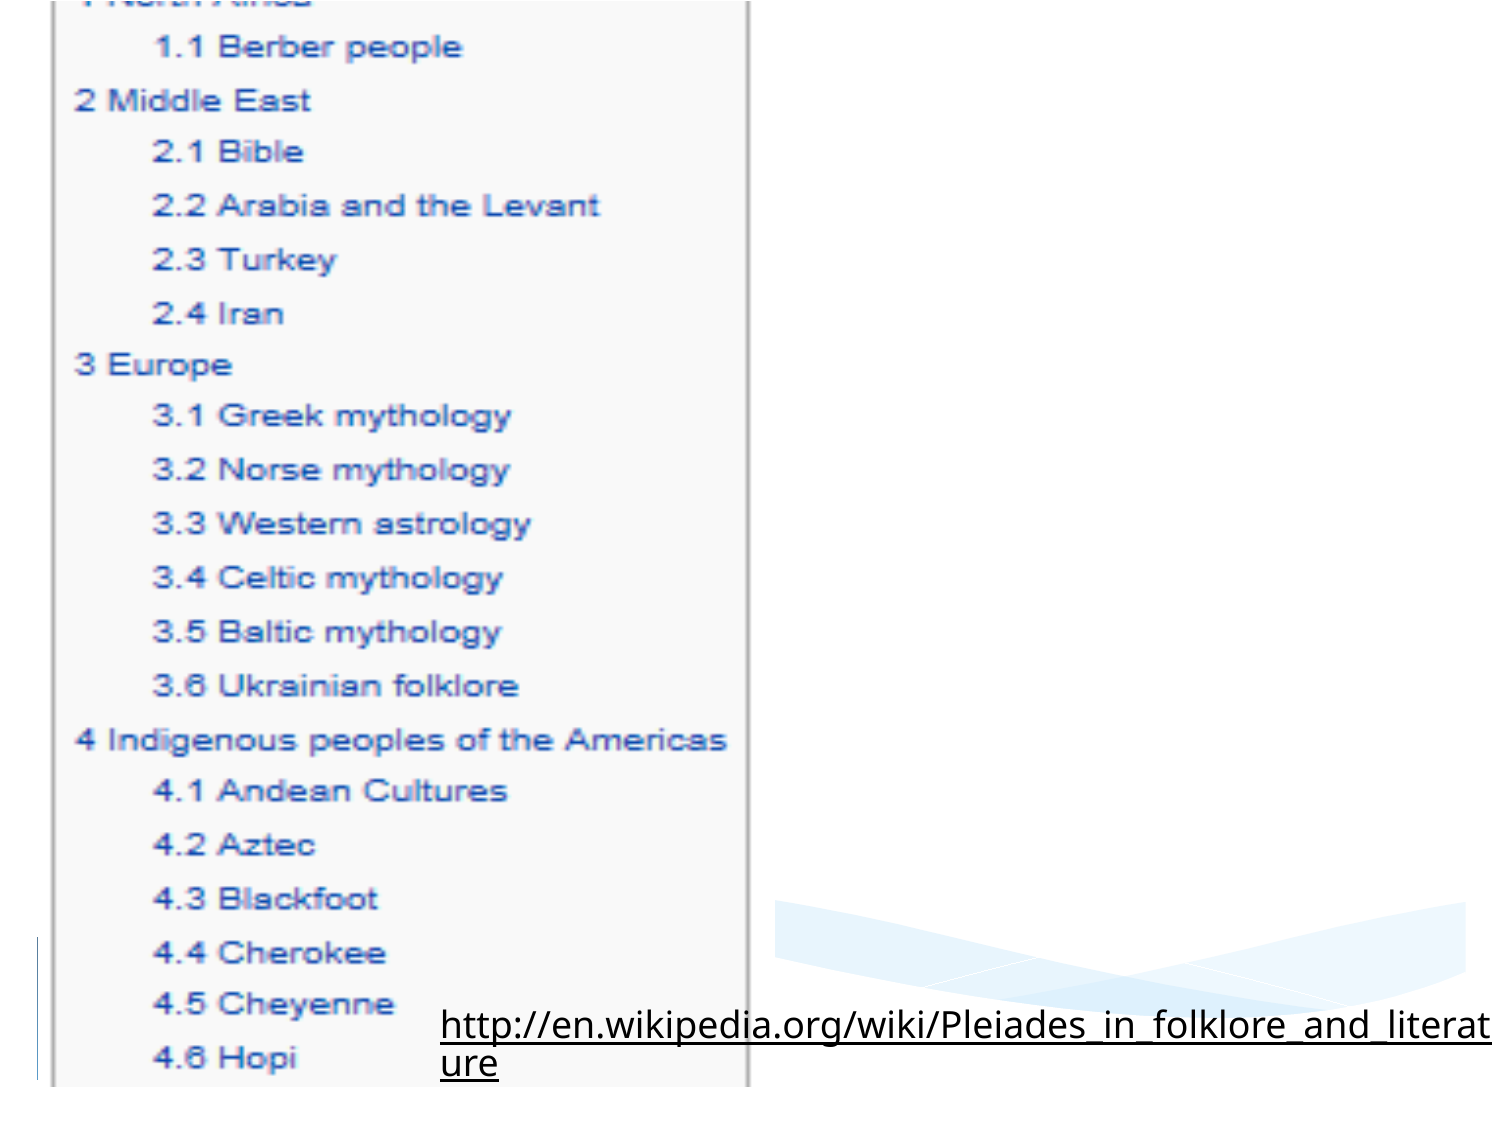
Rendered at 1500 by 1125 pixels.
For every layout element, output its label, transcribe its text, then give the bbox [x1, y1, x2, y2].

text_box http://en.wikipedia.org/wiki/Pleiades_in_folklore_and_literature [425, 993, 1500, 1105]
picture [37, 0, 776, 1088]
